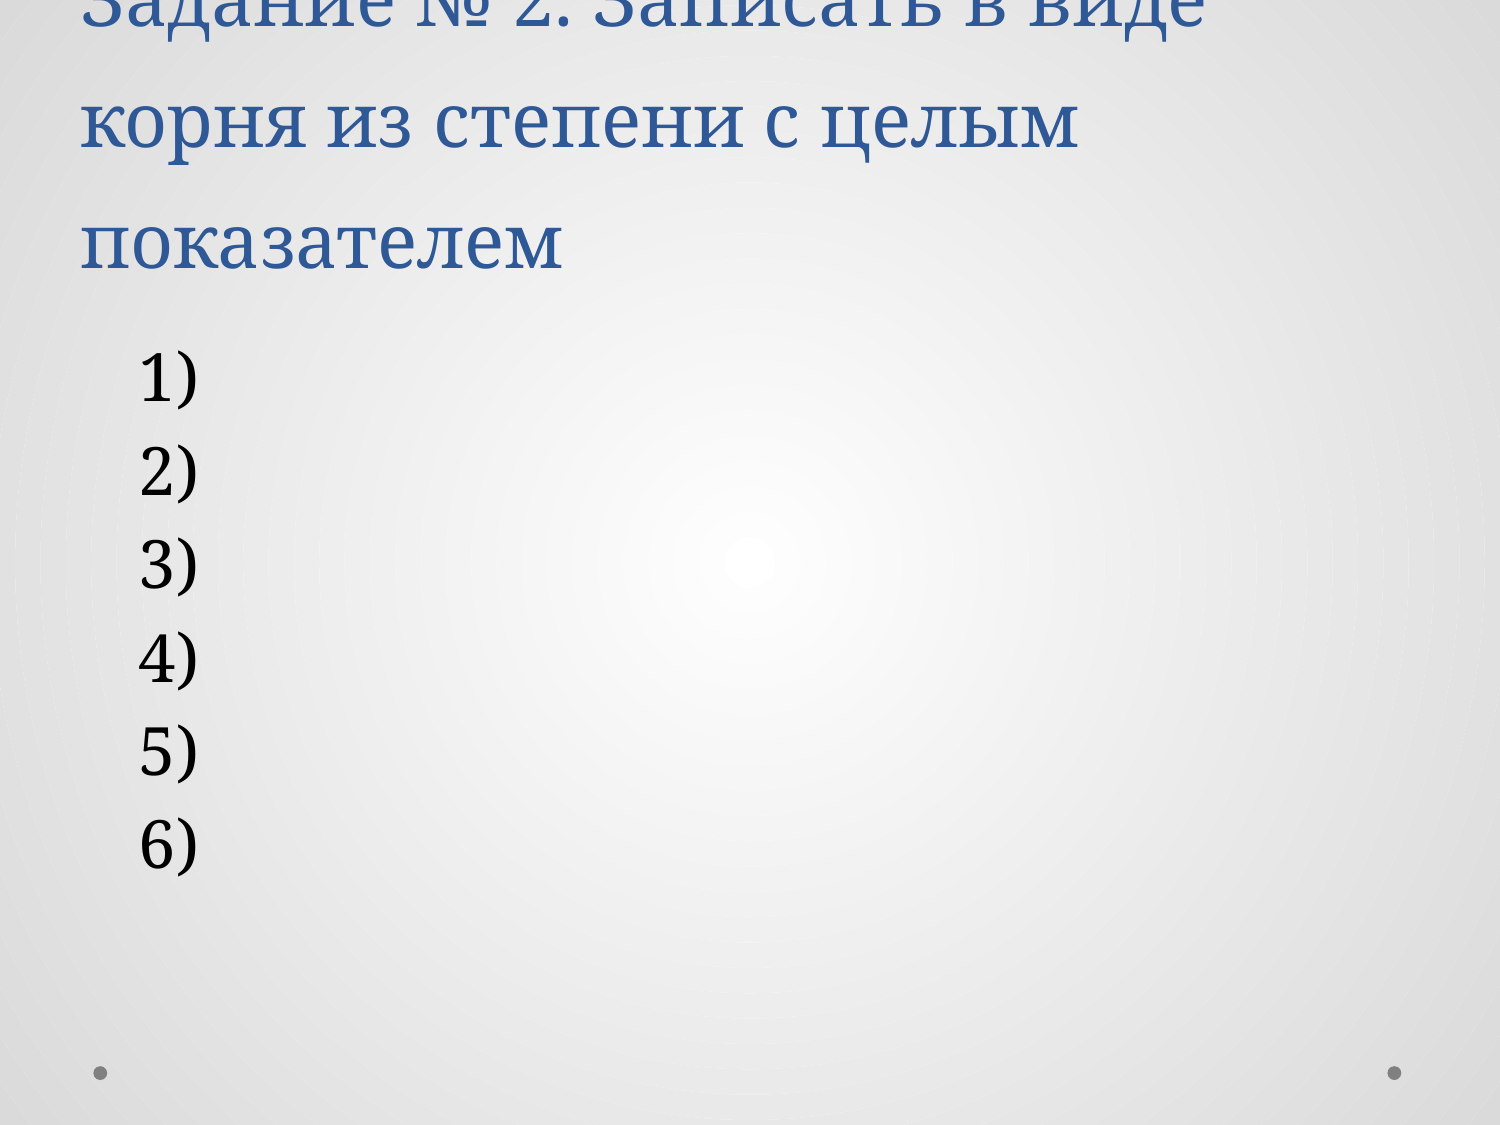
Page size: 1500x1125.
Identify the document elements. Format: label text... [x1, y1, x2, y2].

title Задание № 2. Записать в виде корня из степени с целым показателем [64, 7, 1425, 291]
